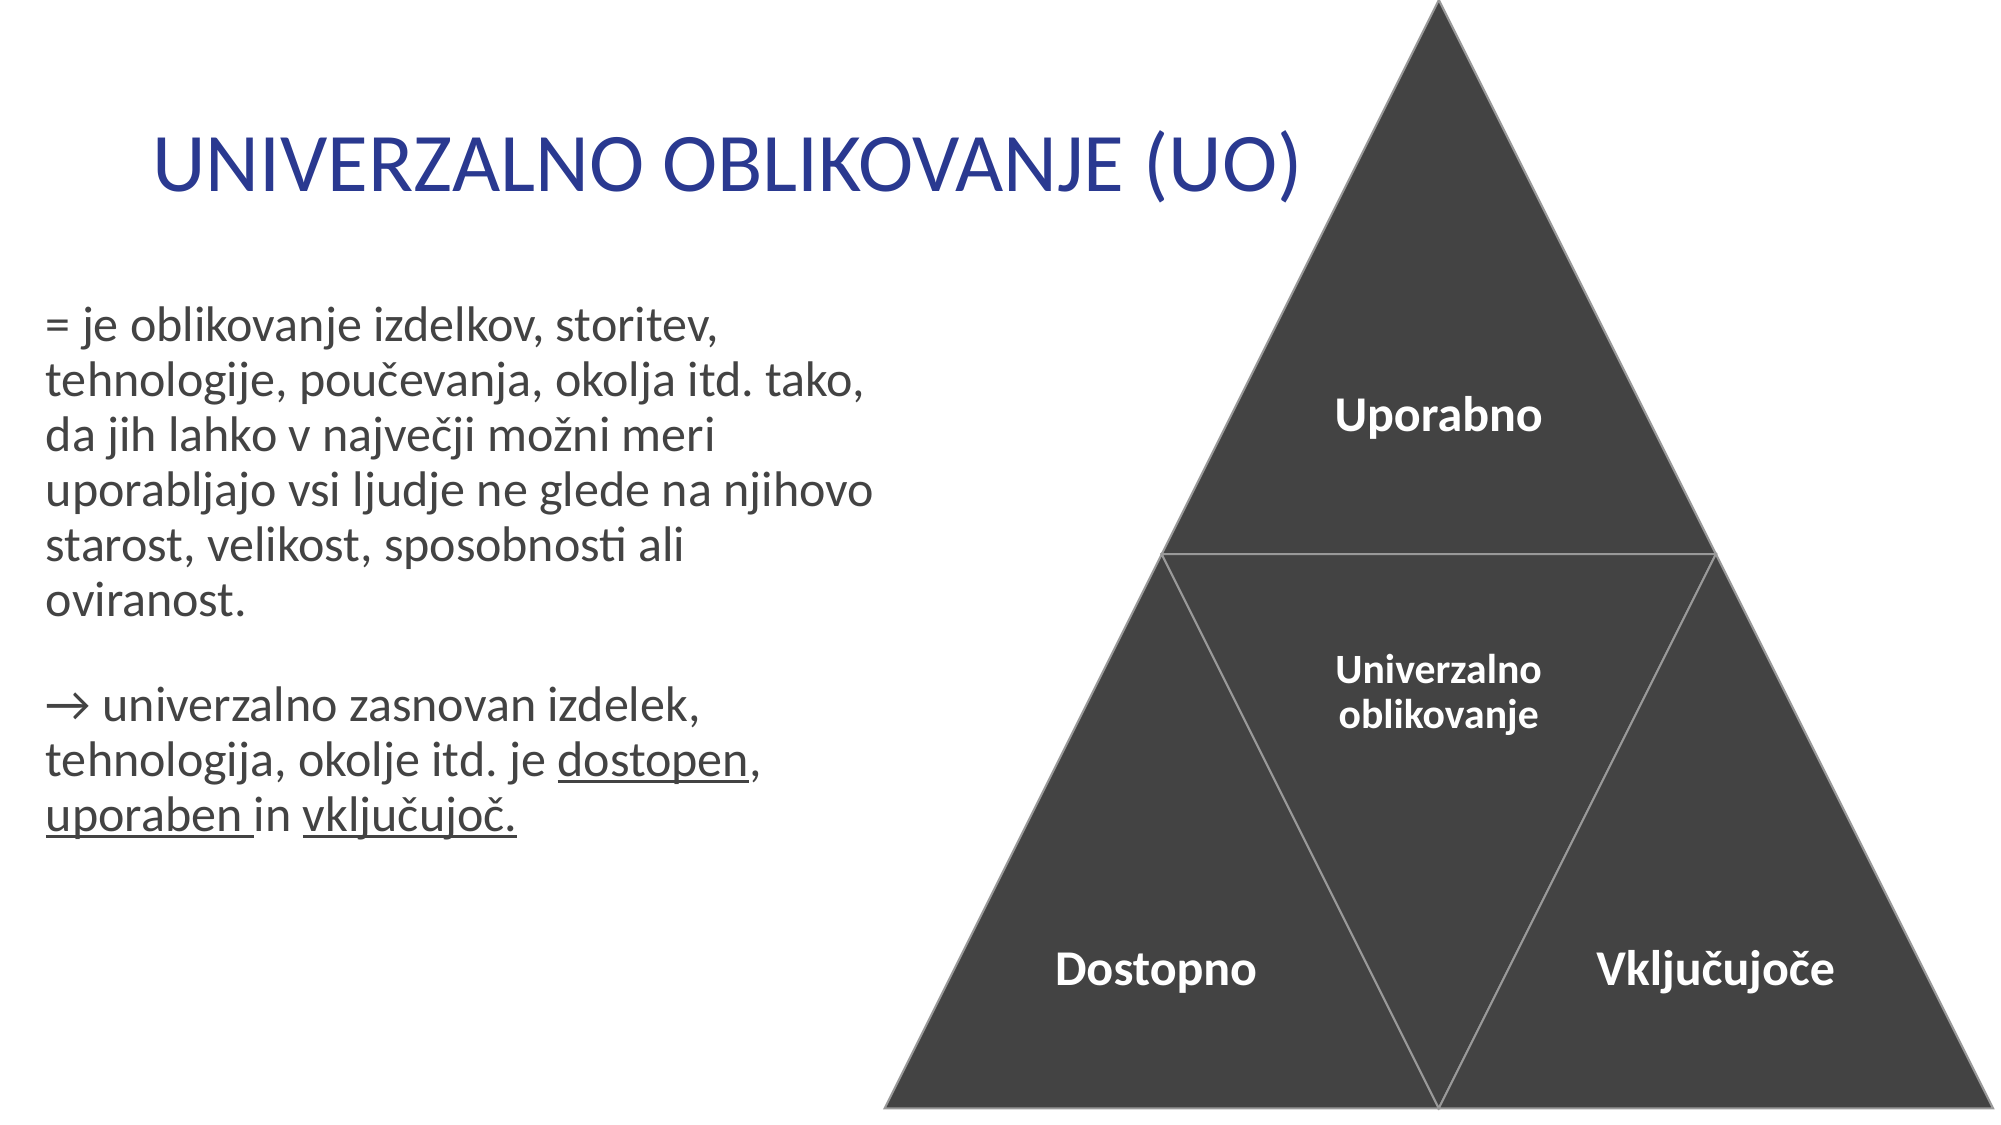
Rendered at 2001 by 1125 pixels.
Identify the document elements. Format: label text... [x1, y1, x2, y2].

list = je oblikovanje izdelkov, storitev, tehnologije, poučevanja, okolja itd. tako, da jih lahko v največji možni meri uporabljajo vsi ljudje ne glede na njihovo starost, velikost, sposobnosti ali oviranost. → univerzalno zasnovan izdelek, tehnologija, okolje itd. je dostopen, uporaben in vključujoč. [30, 291, 879, 1096]
title UNIVERZALNO OBLIKOVANJE (UO) [137, 59, 879, 278]
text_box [884, 0, 1994, 1109]
